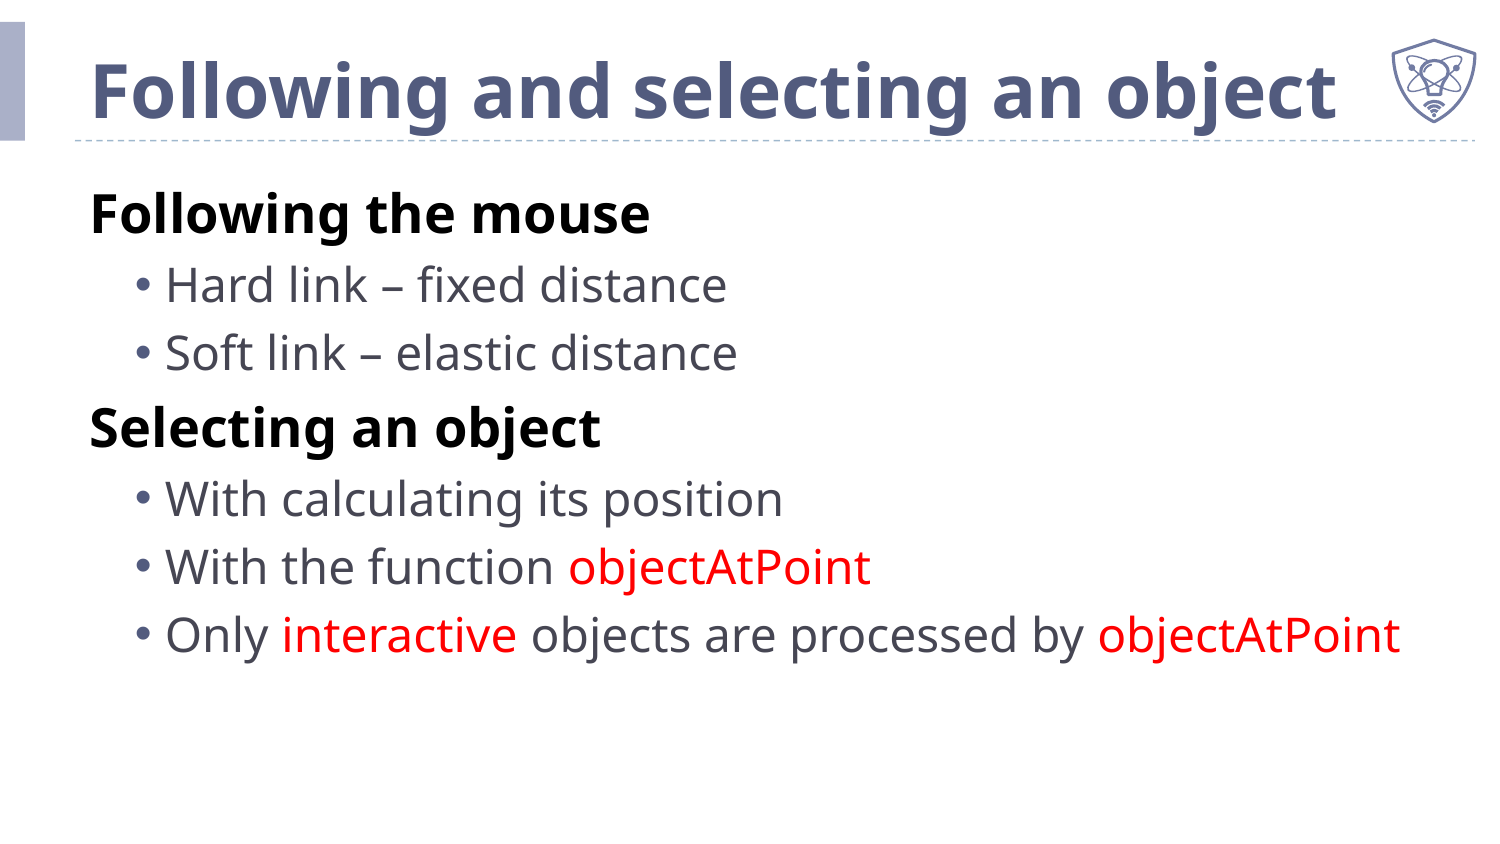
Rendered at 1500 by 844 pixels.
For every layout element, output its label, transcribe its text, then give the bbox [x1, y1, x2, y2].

list Following the mouse Hard link – fixed distance Soft link – elastic distance Selecting an object With calculating its position With the function objectAtPoint Only interactive objects are processed by objectAtPoint [75, 171, 1475, 835]
title Following and selecting an object [75, 18, 1475, 141]
